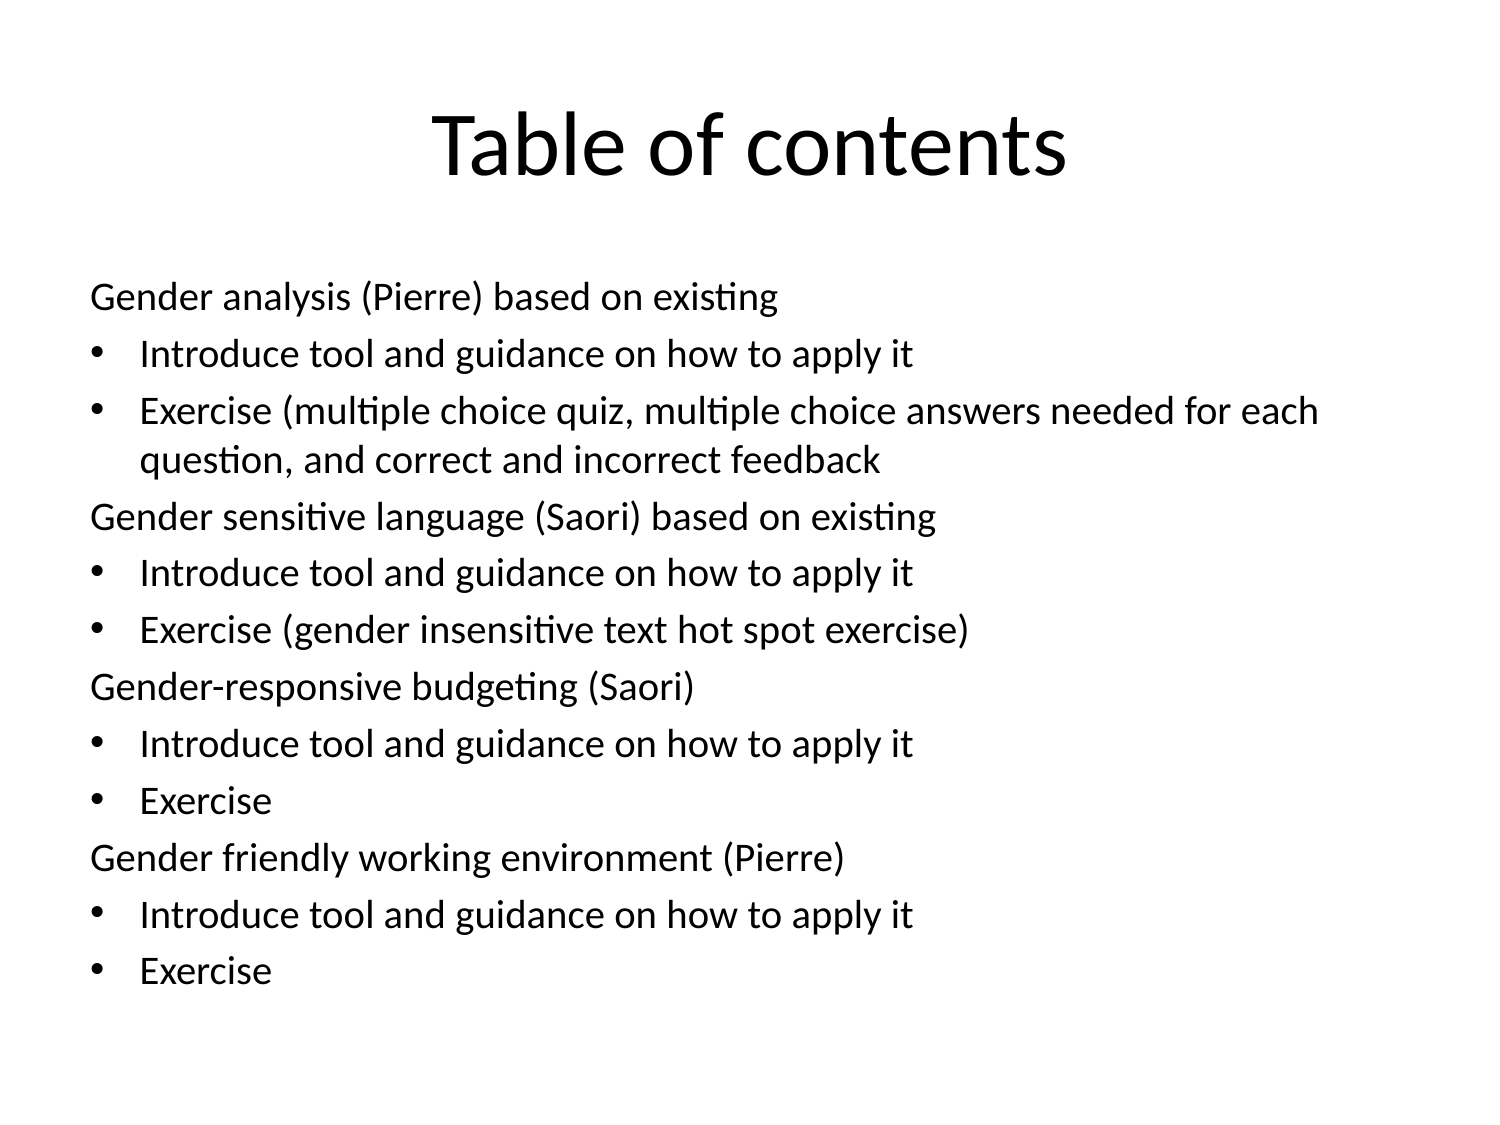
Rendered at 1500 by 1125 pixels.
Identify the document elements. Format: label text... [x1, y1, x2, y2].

list Gender analysis (Pierre) based on existing Introduce tool and guidance on how to apply it Exercise (multiple choice quiz, multiple choice answers needed for each question, and correct and incorrect feedback Gender sensitive language (Saori) based on existing Introduce tool and guidance on how to apply it Exercise (gender insensitive text hot spot exercise) Gender-responsive budgeting (Saori) Introduce tool and guidance on how to apply it Exercise Gender friendly working environment (Pierre) Introduce tool and guidance on how to apply it Exercise [75, 262, 1425, 1005]
title Table of contents [75, 45, 1425, 233]
